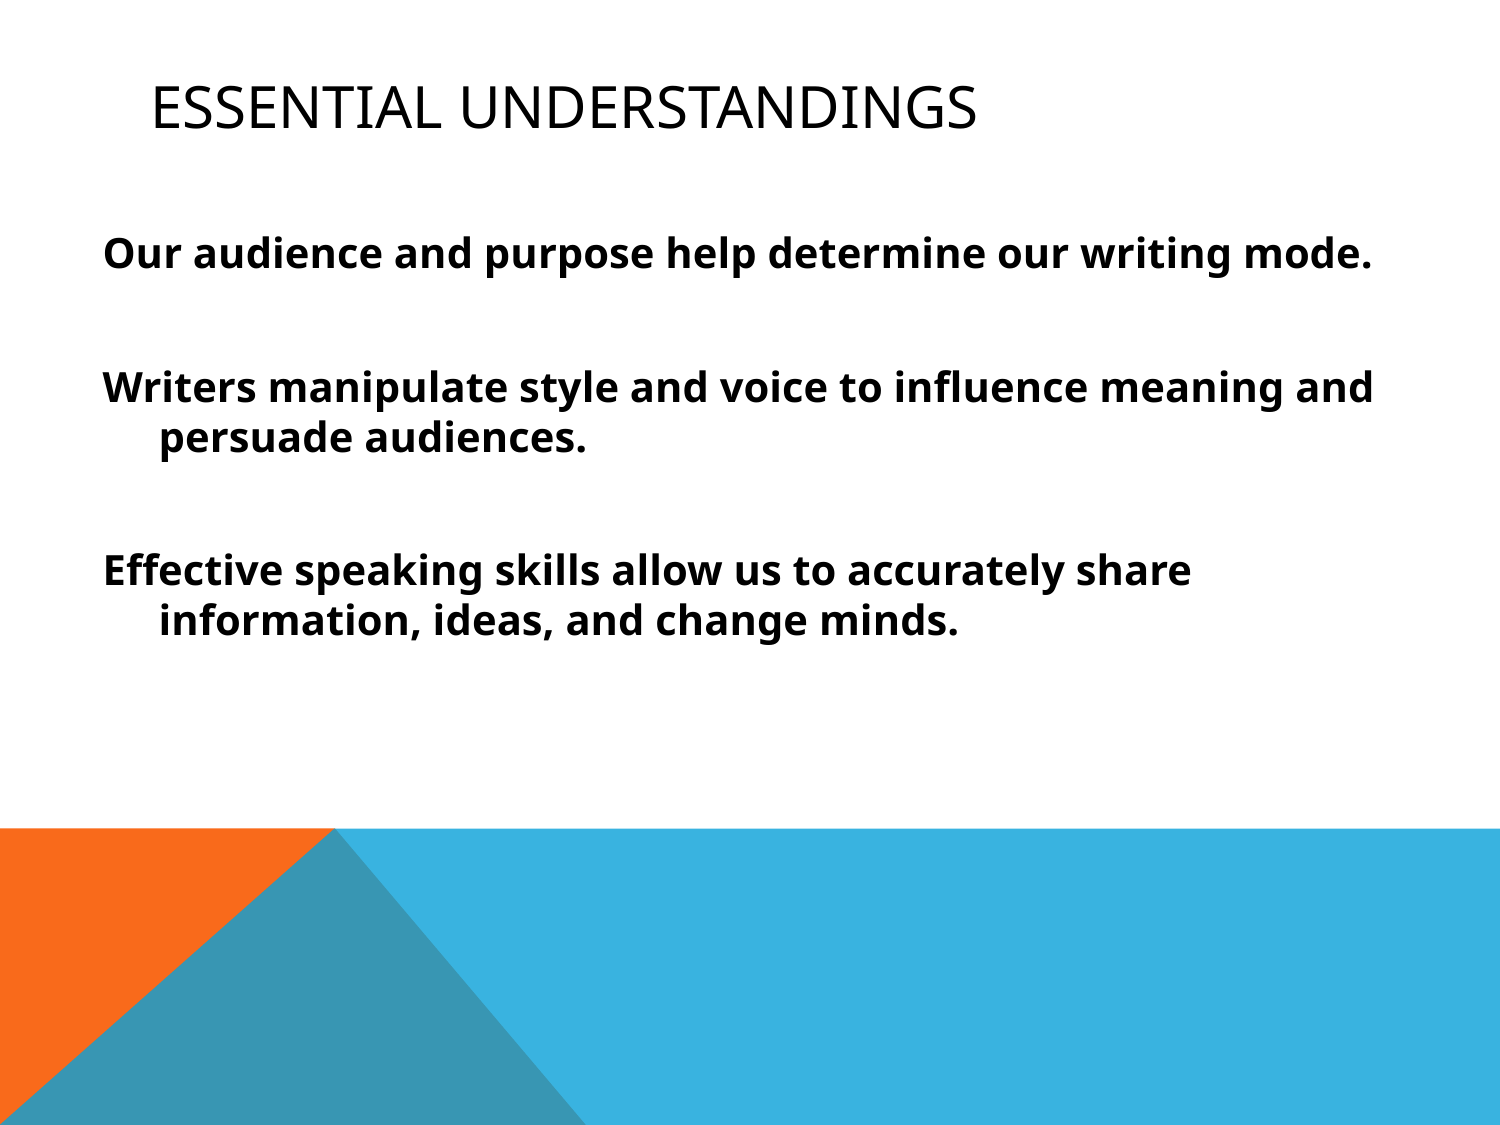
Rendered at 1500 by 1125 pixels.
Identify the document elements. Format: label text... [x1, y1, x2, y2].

list Our audience and purpose help determine our writing mode. Writers manipulate style and voice to influence meaning and persuade audiences. Effective speaking skills allow us to accurately share information, ideas, and change minds. [87, 50, 1400, 993]
